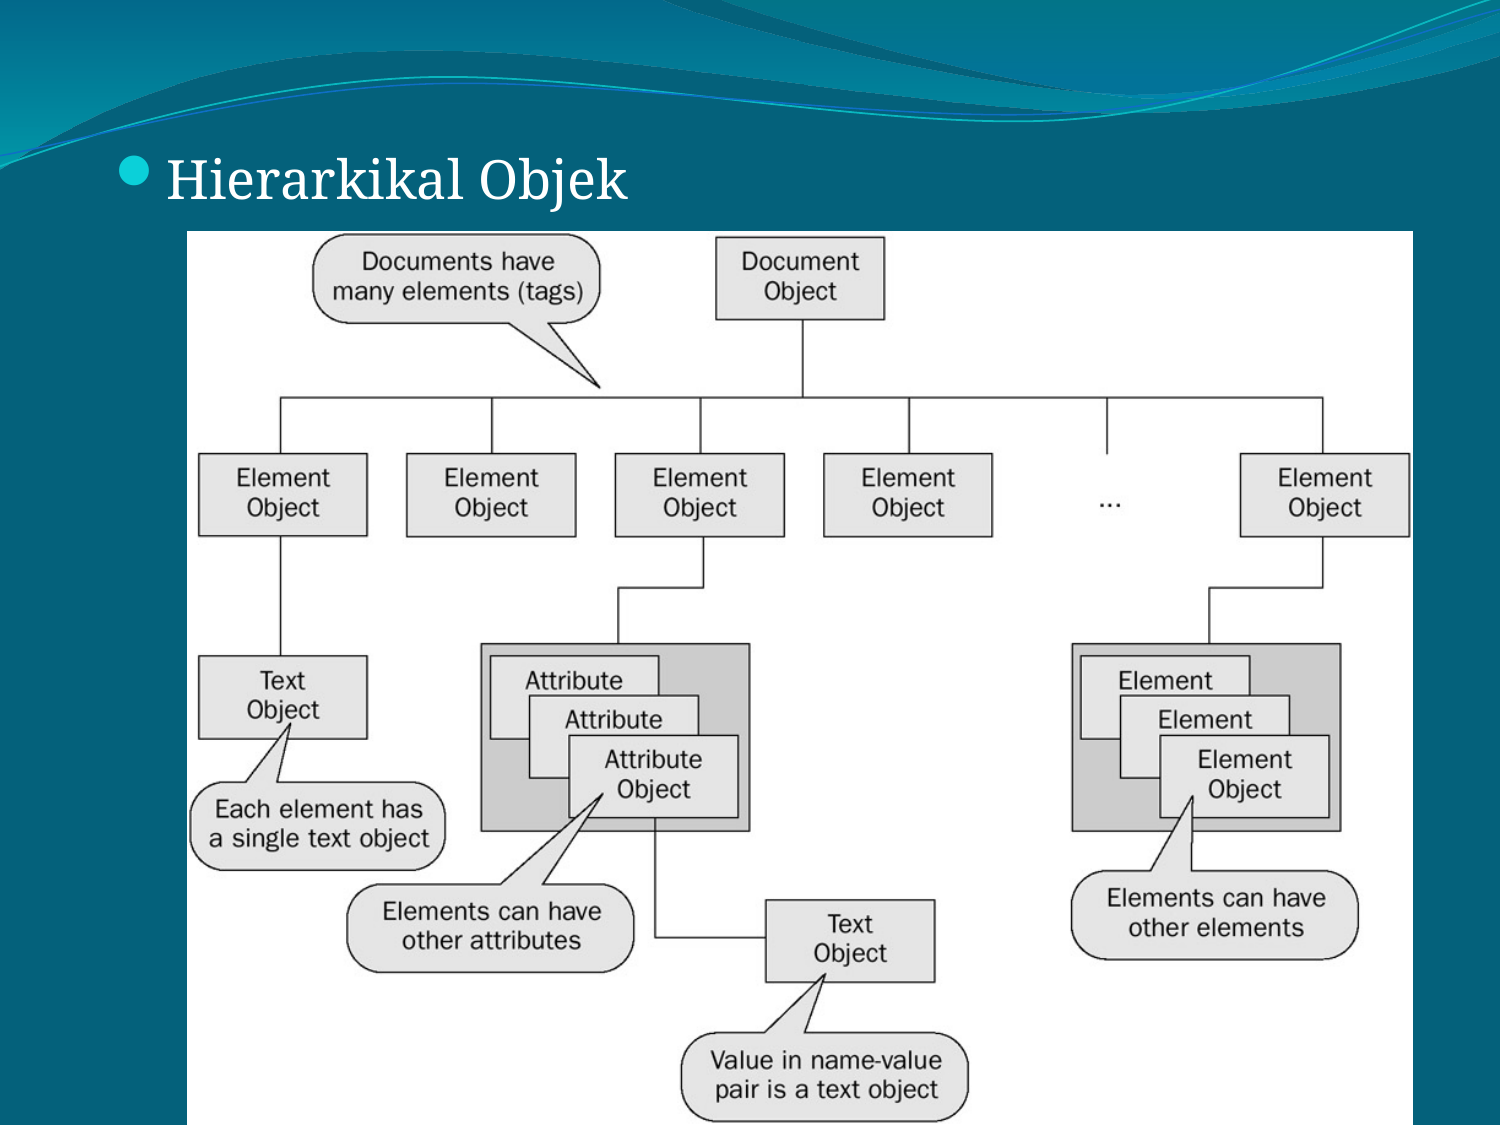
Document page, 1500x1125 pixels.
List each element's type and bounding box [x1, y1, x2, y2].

picture [188, 232, 1412, 1125]
text_box [10, 0, 1500, 1117]
